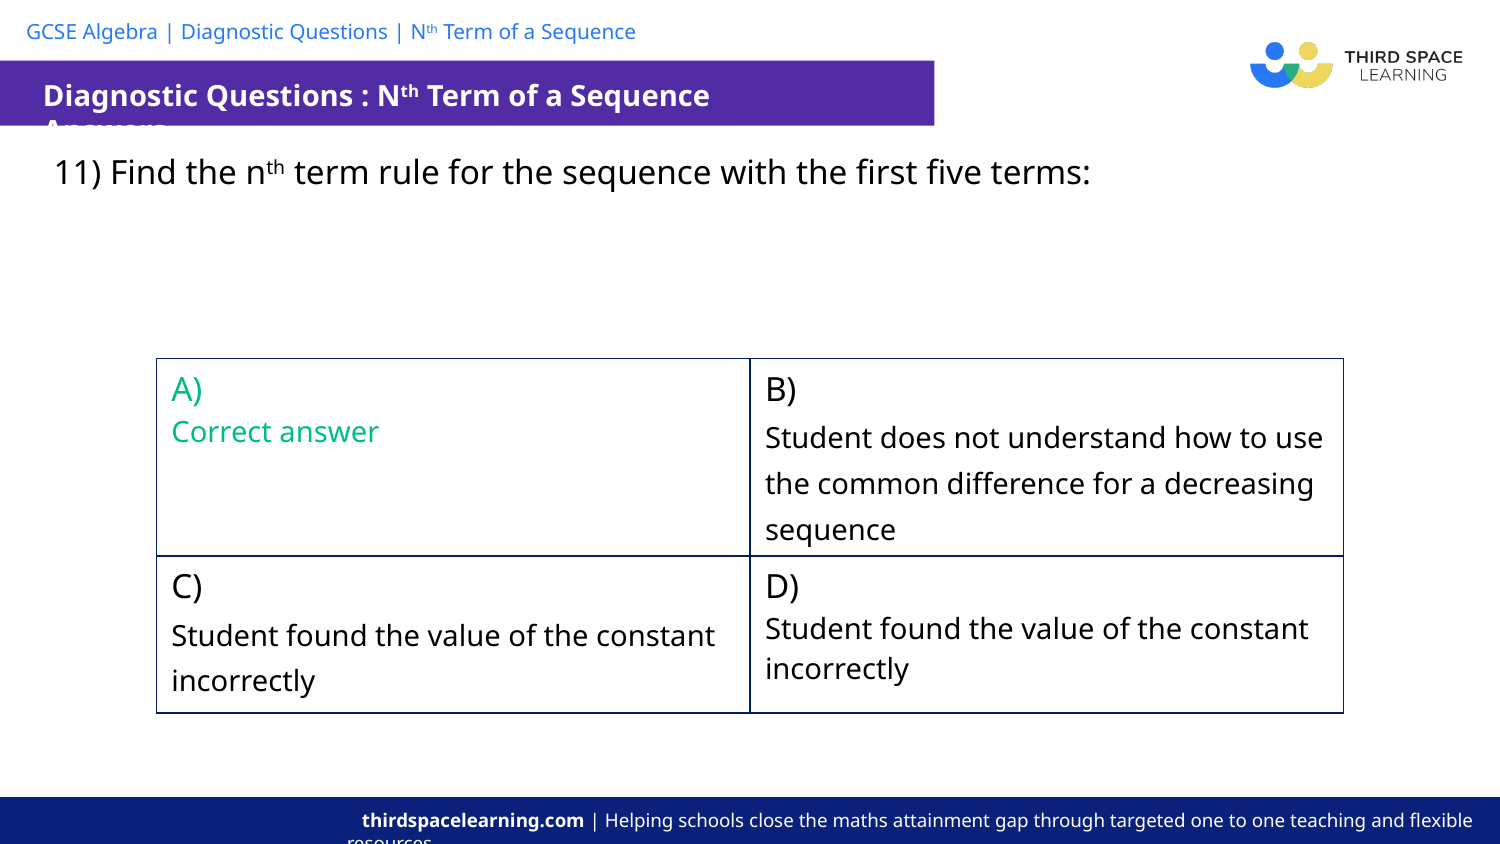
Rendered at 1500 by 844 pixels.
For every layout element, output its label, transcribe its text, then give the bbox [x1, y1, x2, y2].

picture [1250, 33, 1465, 99]
text_box Diagnostic Questions : Nth Term of a Sequence Answers [27, 61, 849, 162]
